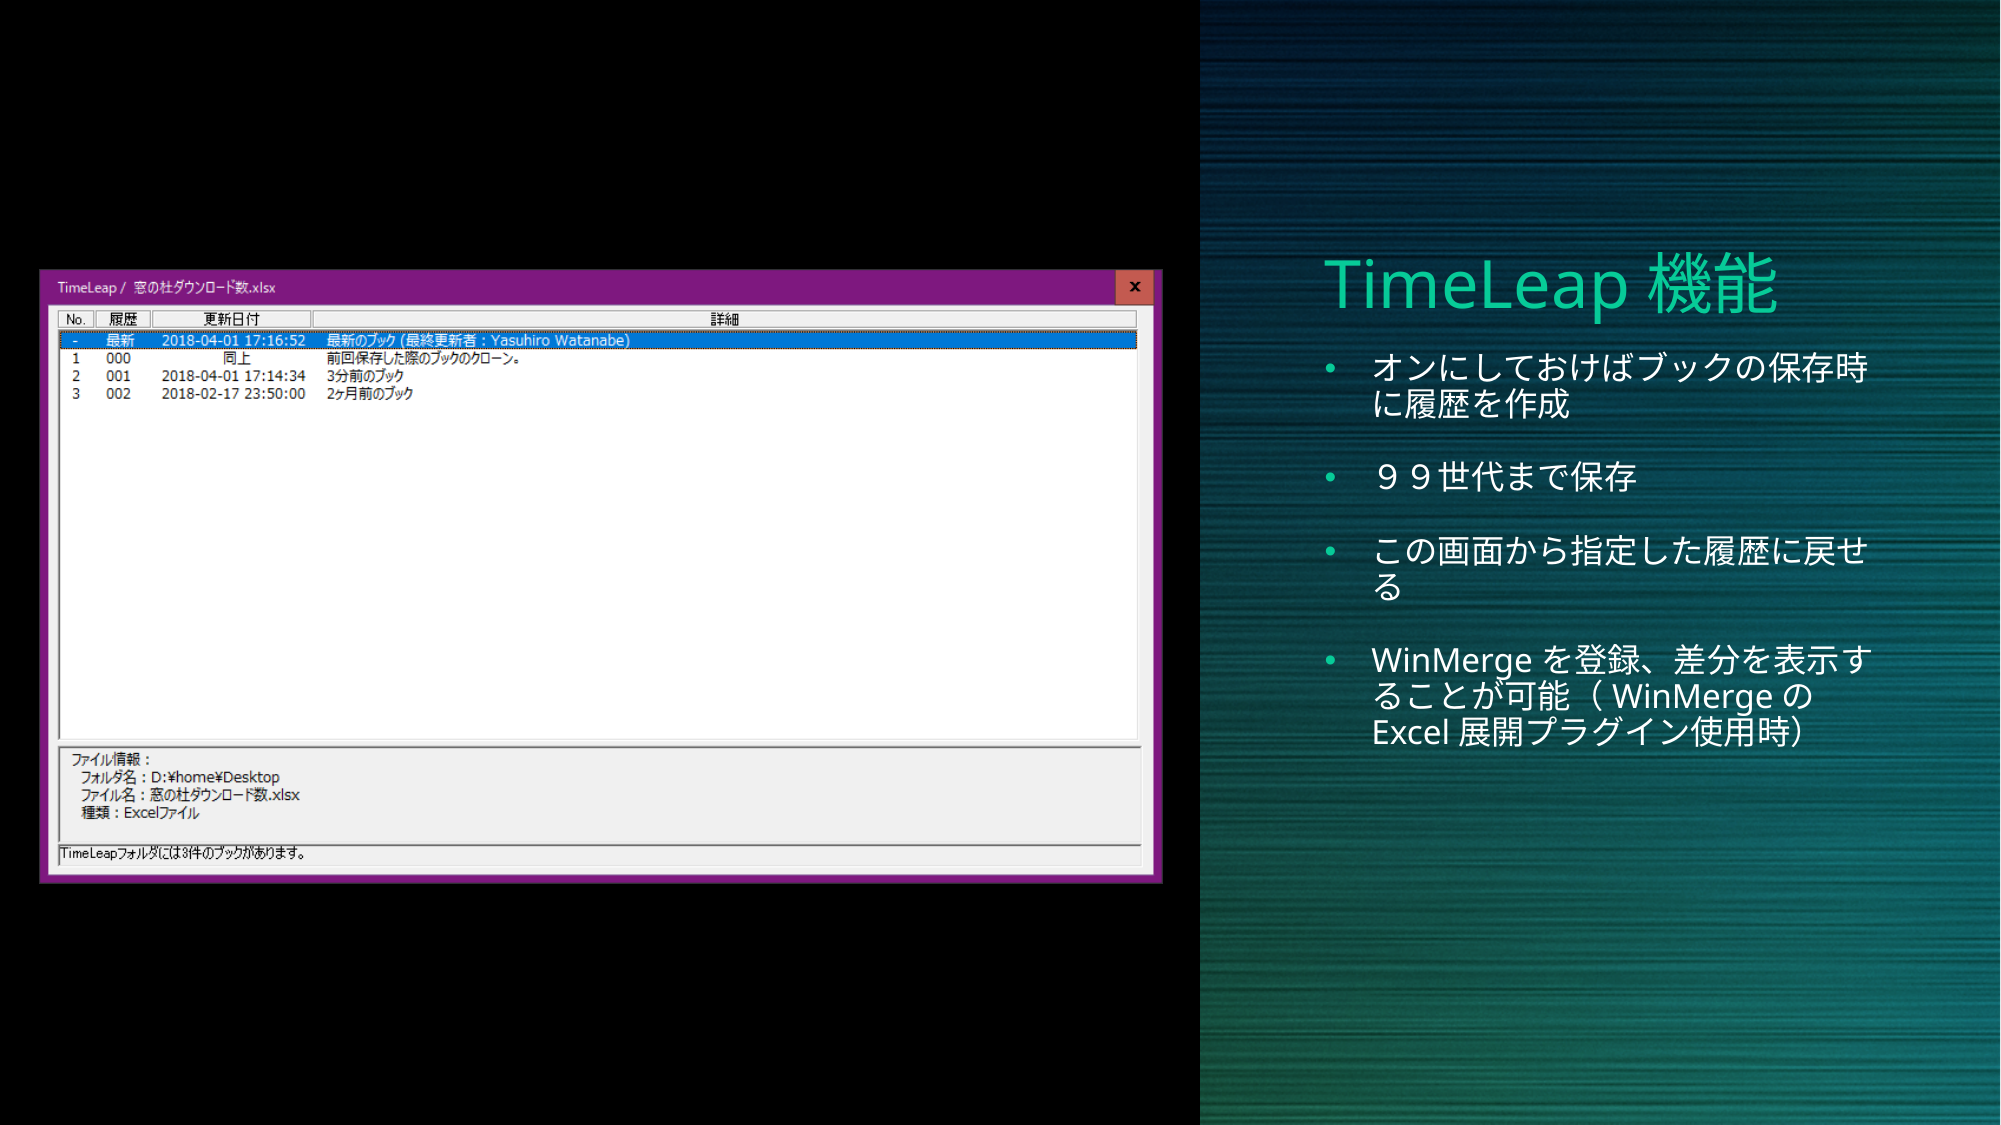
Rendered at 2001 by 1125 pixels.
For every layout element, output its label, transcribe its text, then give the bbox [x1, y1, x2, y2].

picture [39, 269, 1163, 884]
picture [1200, 0, 2001, 1125]
list オンにしておけばブックの保存時に履歴を作成 ９９世代まで保存 この画面から指定した履歴に戻せる WinMergeを登録、差分を表示することが可能（WinMergeのExcel展開プラグイン使用時） [1309, 344, 1901, 973]
title TimeLeap機能 [1309, 75, 1901, 330]
